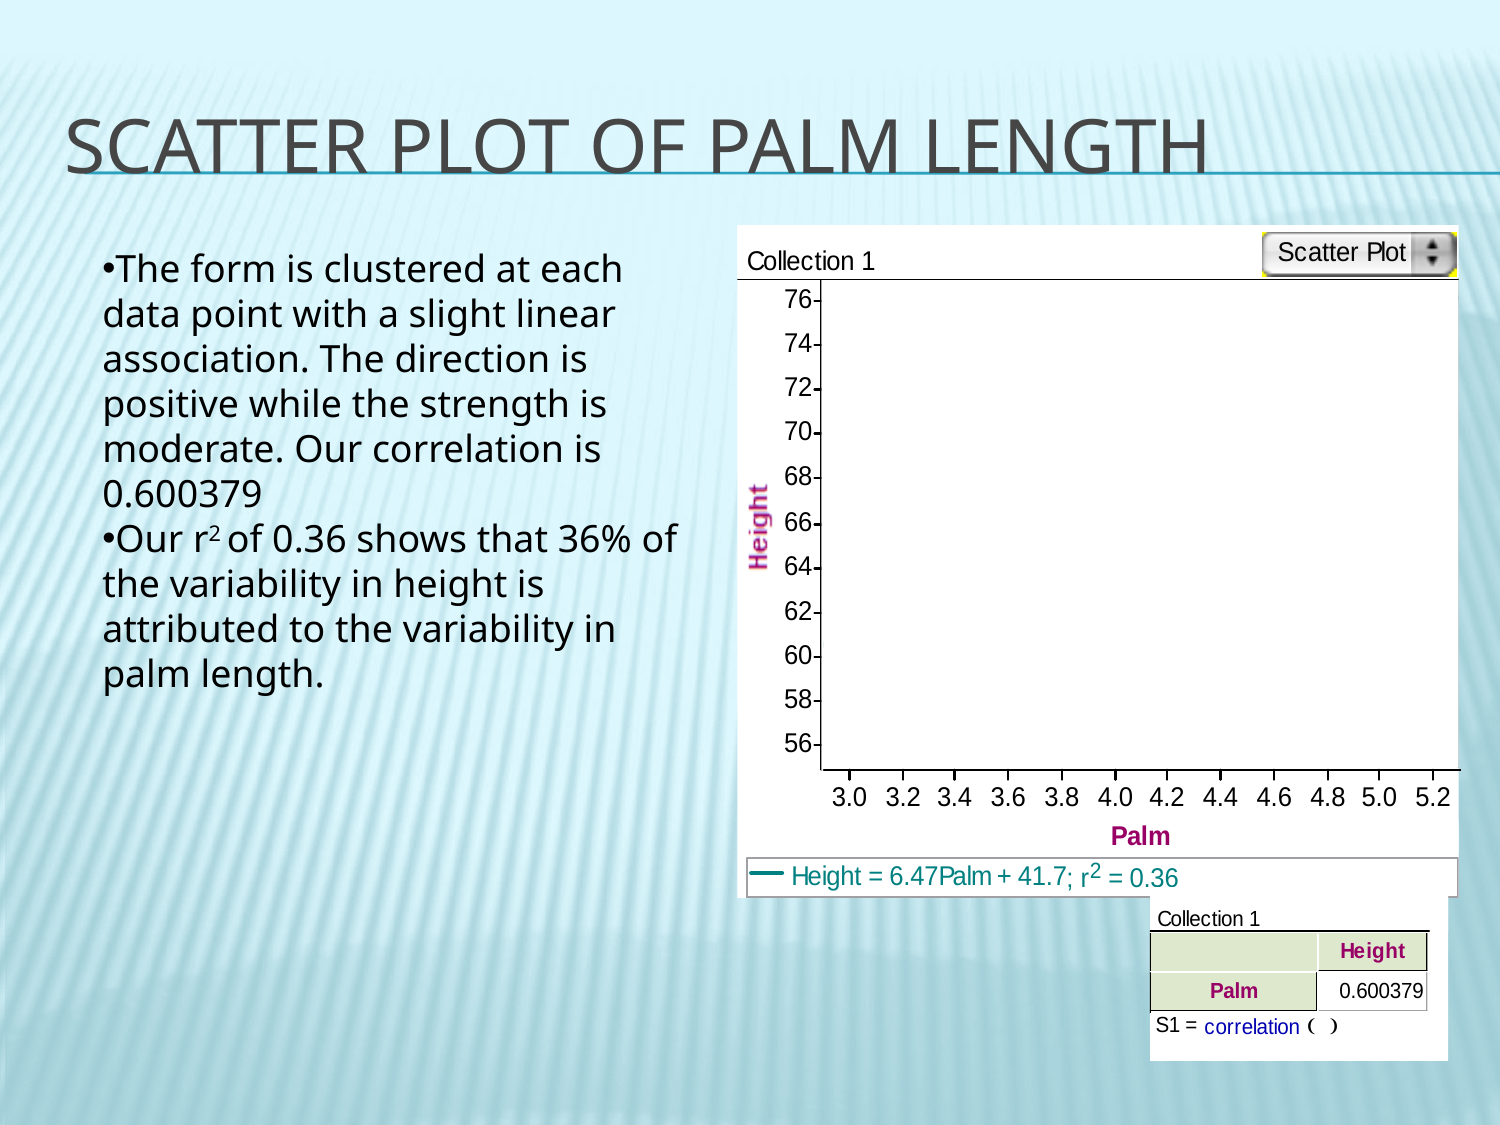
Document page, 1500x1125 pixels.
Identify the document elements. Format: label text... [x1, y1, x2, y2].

text_box The form is clustered at each data point with a slight linear association. The direction is positive while the strength is moderate. Our correlation is 0.600379 Our r2 of 0.36 shows that 36% of the variability in height is attributed to the variability in palm length. [87, 237, 700, 748]
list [737, 224, 1462, 901]
picture [1149, 887, 1451, 1063]
title Scatter plot of palm length [50, 75, 1475, 213]
